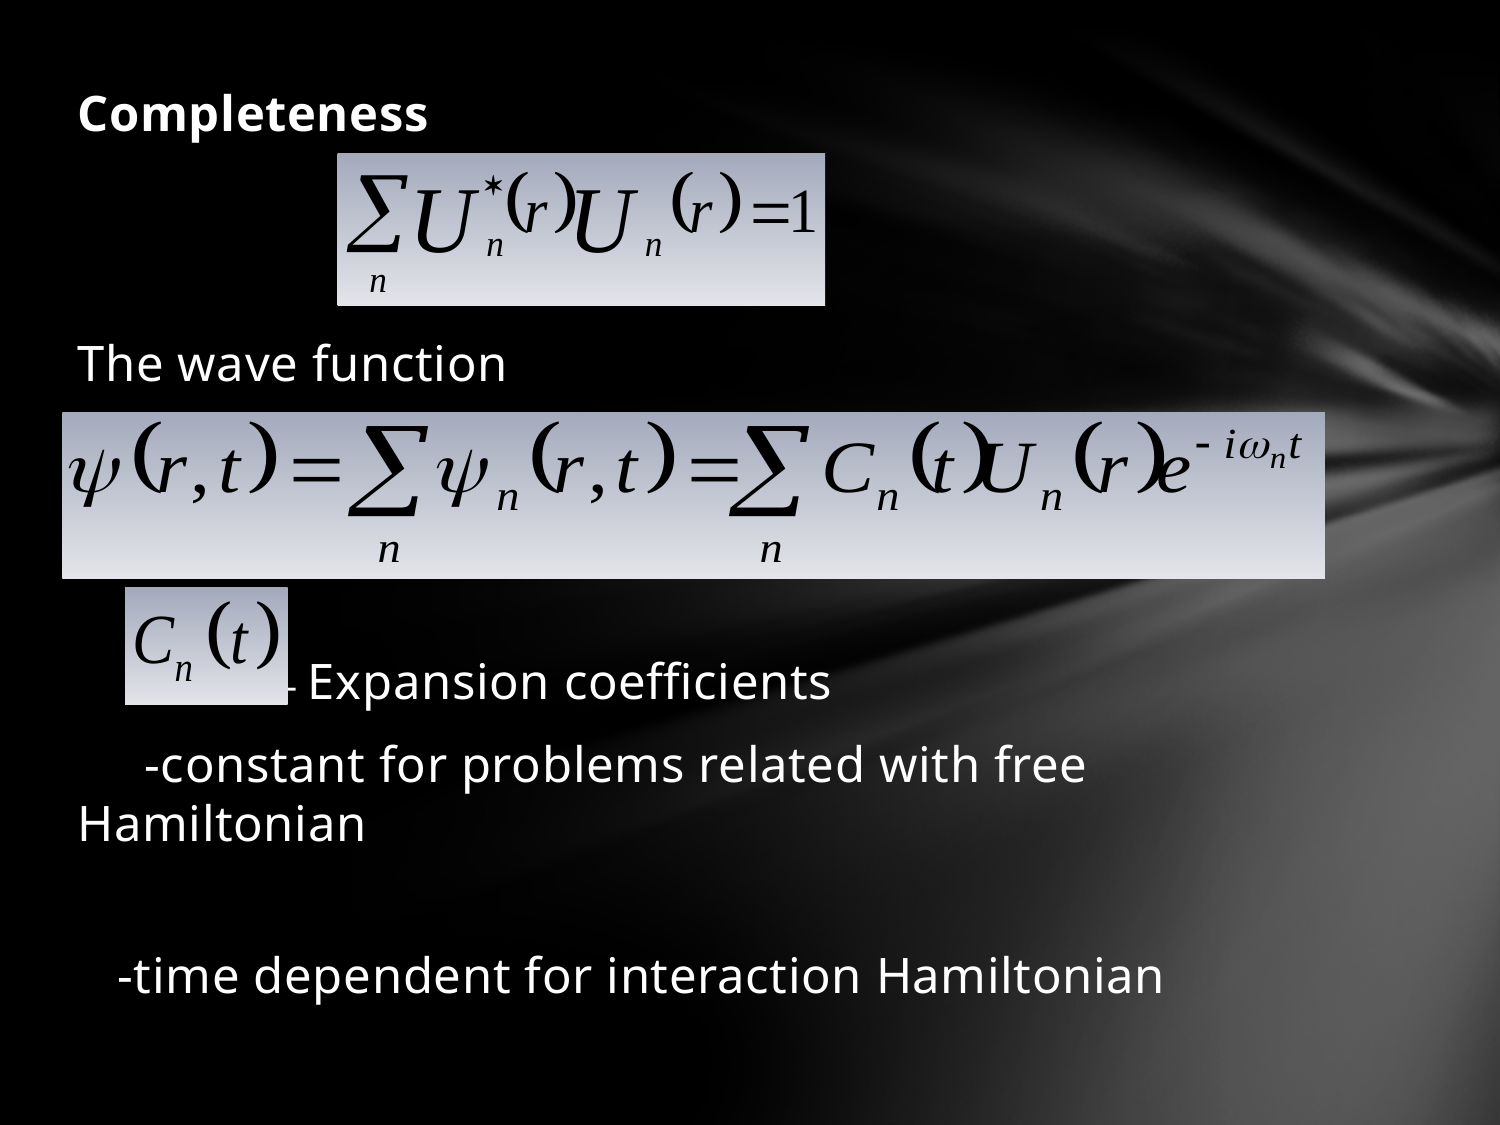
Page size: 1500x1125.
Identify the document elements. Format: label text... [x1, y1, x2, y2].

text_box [62, 412, 1326, 579]
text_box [337, 153, 826, 306]
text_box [124, 587, 288, 706]
list Completeness The wave function - Expansion coefficients -constant for problems related with free Hamiltonian -time dependent for interaction Hamiltonian [62, 591, 1306, 1016]
list Completeness The wave function - Expansion coefficients -constant for problems related with free Hamiltonian -time dependent for interaction Hamiltonian [62, 75, 1306, 412]
